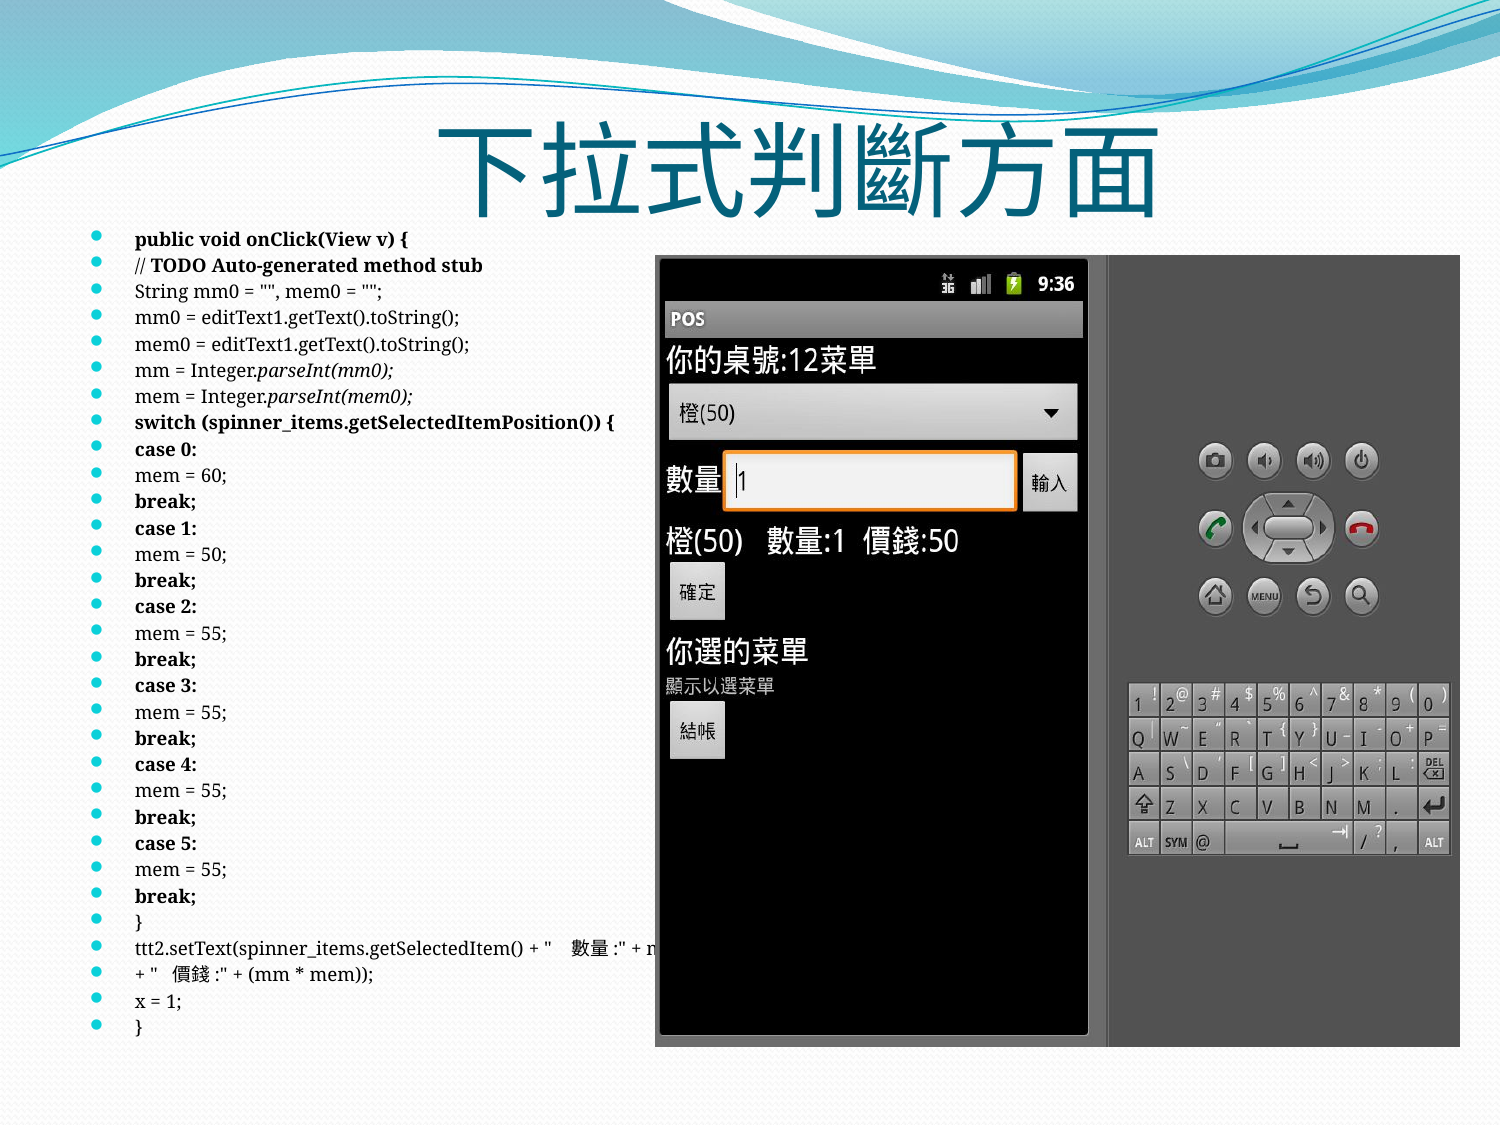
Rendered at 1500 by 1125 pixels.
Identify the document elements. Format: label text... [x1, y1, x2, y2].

title 下拉式判斷方面 [123, 42, 1474, 231]
picture [655, 255, 1460, 1047]
list public void onClick(View v) { // TODO Auto-generated method stub String mm0 = "", mem0 = ""; mm0 = editText1.getText().toString(); mem0 = editText1.getText().toString(); mm = Integer.parseInt(mm0); mem = Integer.parseInt(mem0); switch (spinner_items.getSelectedItemPosition()) { case 0: mem = 60; break; case 1: mem = 50; break; case 2: mem = 55; break; case 3: mem = 55; break; case 4: mem = 55; break; case 5: mem = 55; break; } ttt2.setText(spinner_items.getSelectedItem() + " 數量:" + mm + " 價錢:" + (mm * mem)); x = 1; } [75, 219, 1425, 1083]
